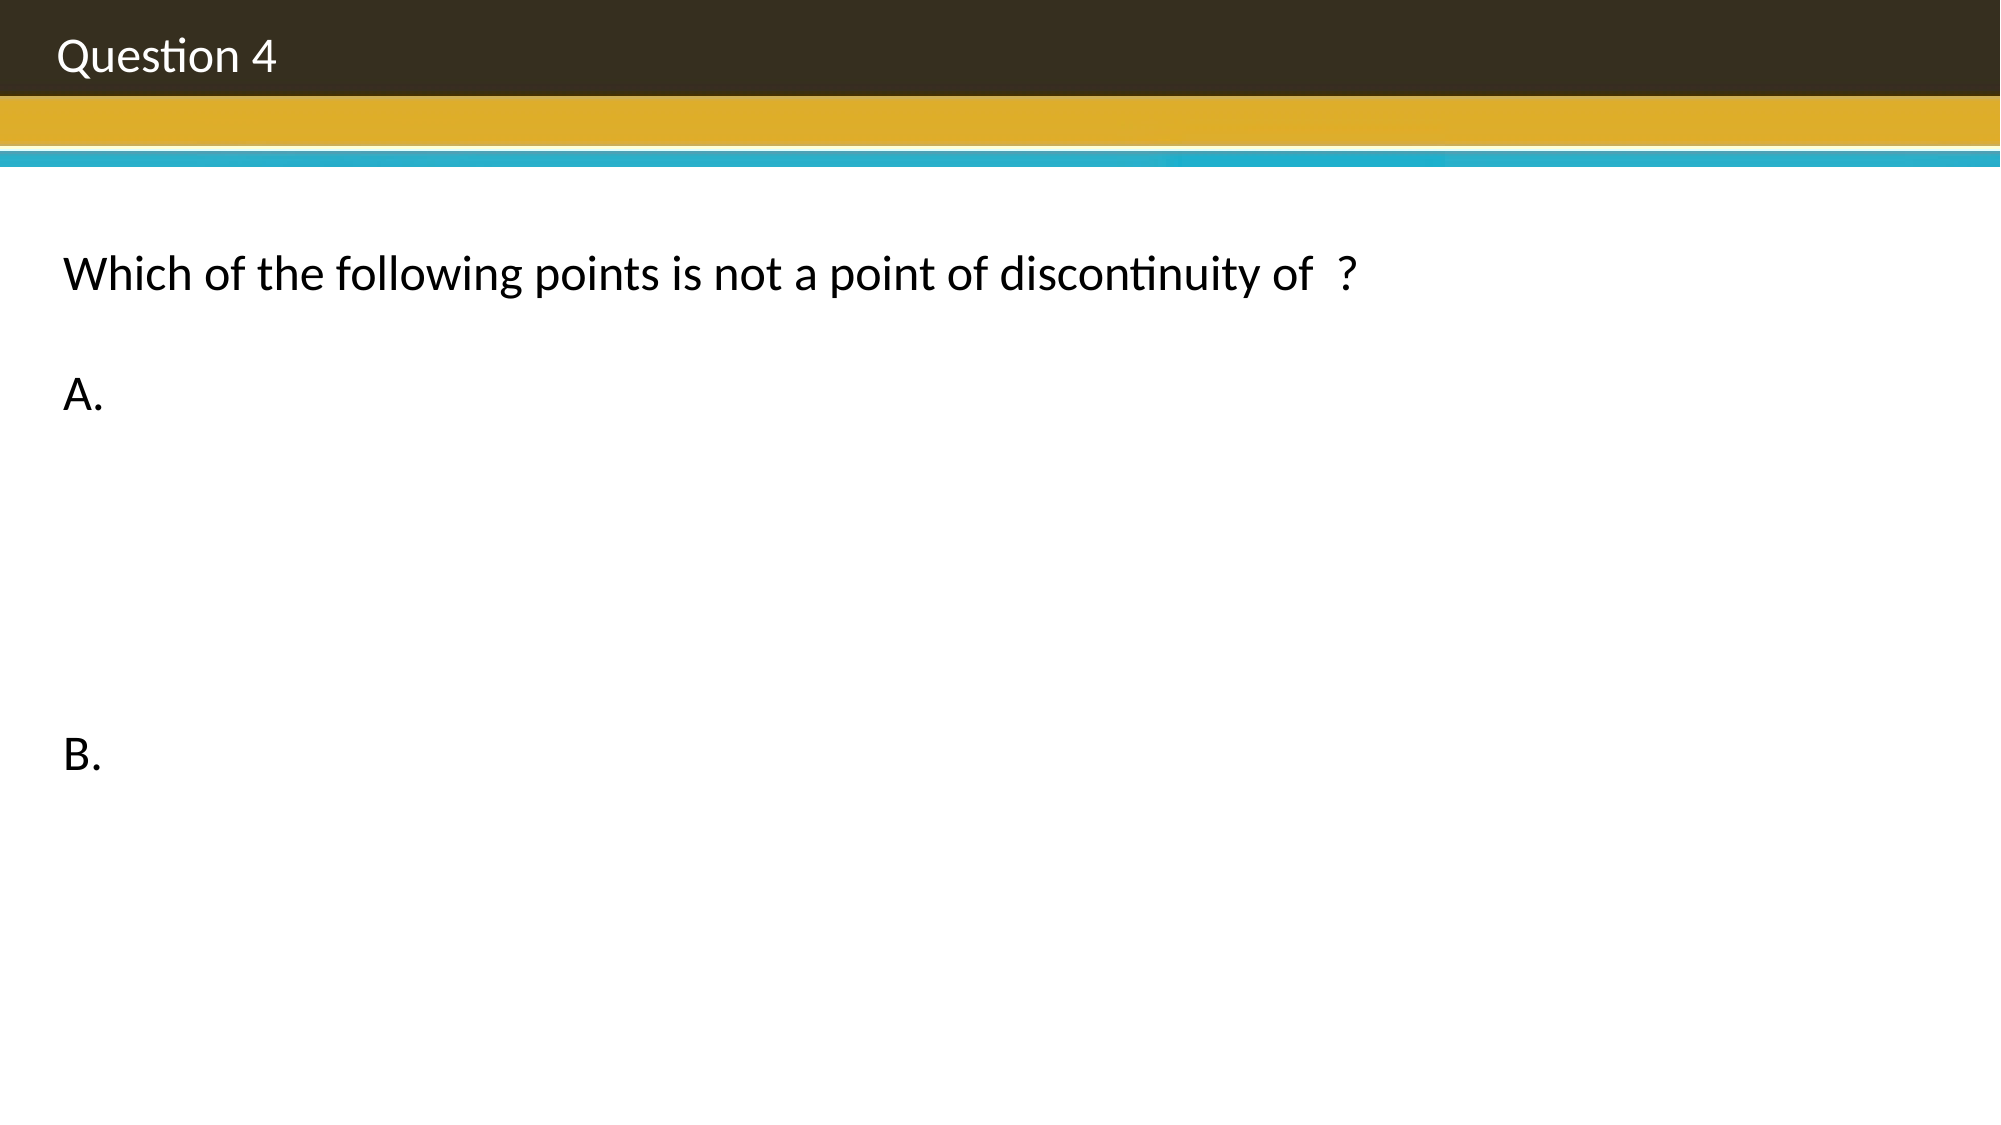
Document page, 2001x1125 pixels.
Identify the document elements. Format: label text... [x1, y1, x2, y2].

text_box Question 4 [41, 14, 293, 90]
picture [0, 0, 2000, 167]
